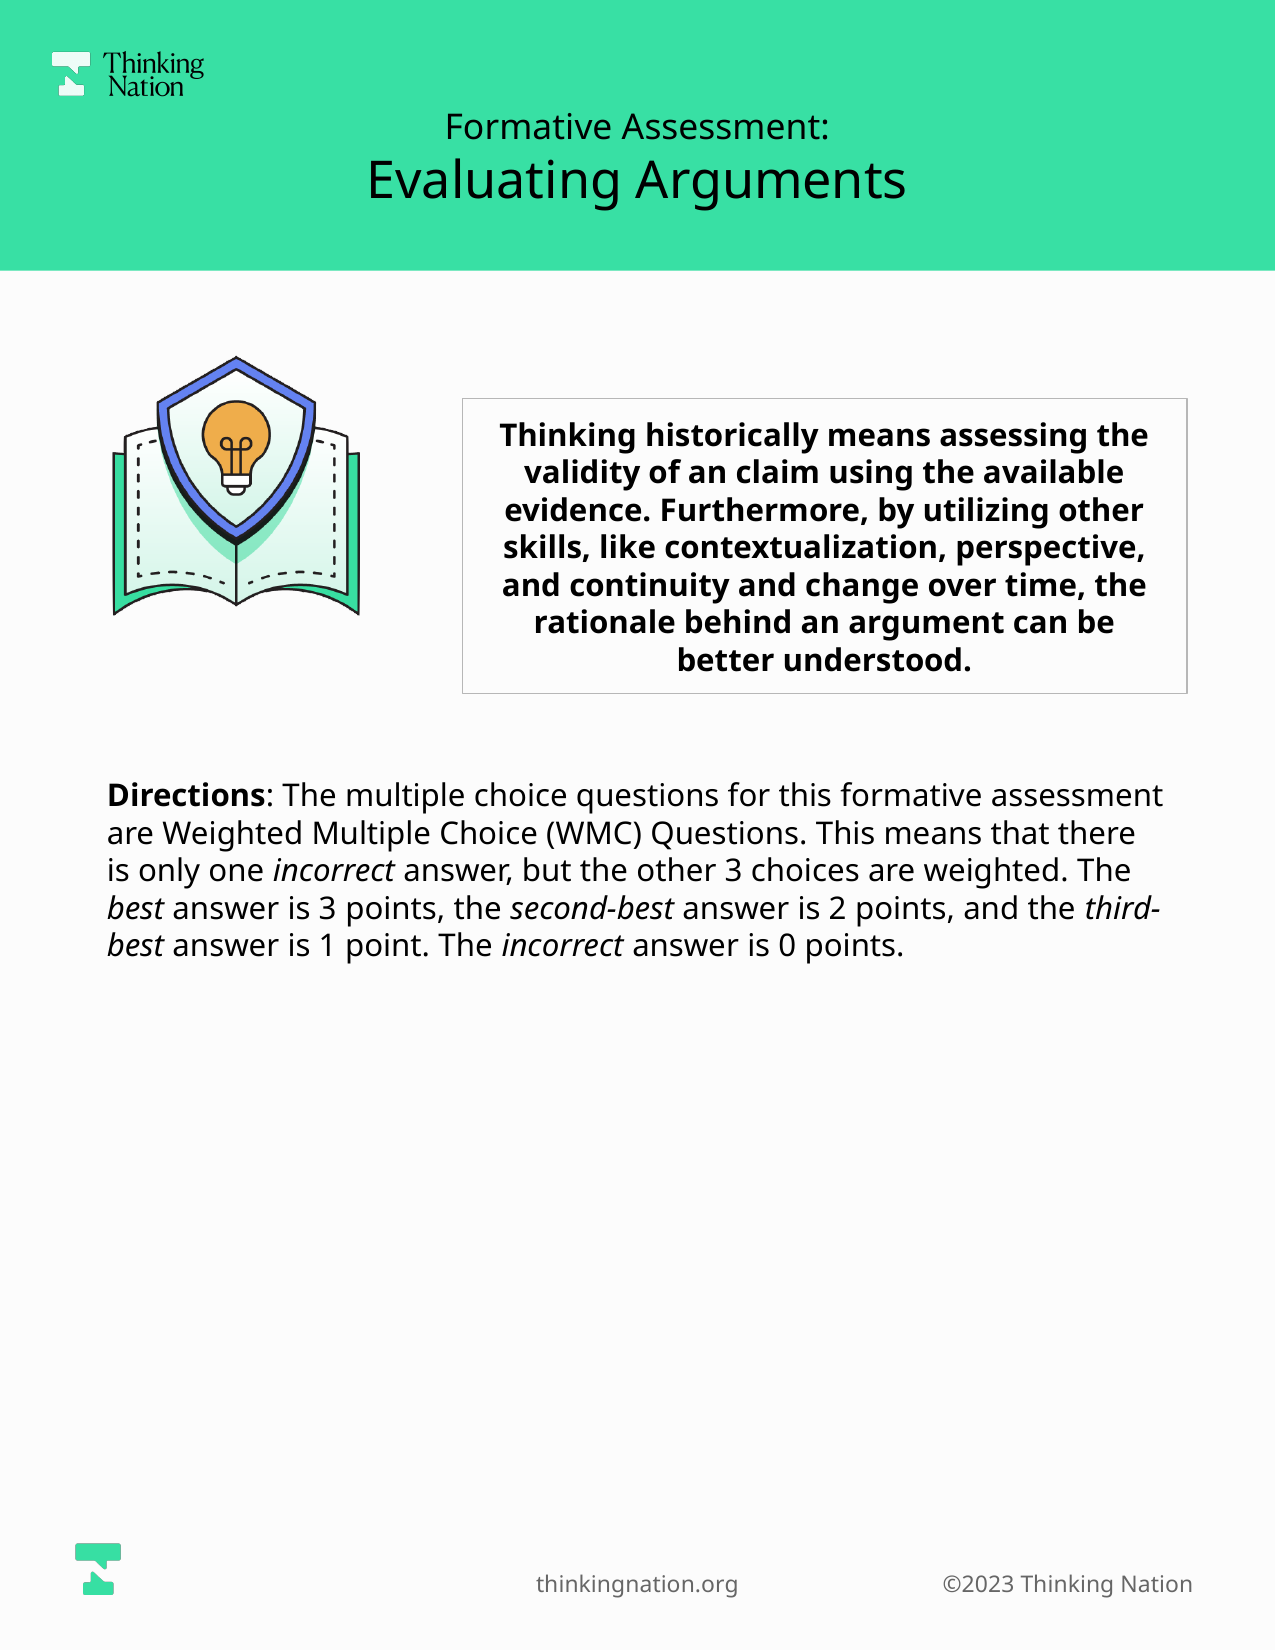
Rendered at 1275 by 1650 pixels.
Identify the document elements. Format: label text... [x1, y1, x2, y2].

picture [75, 324, 397, 647]
text_box Directions: The multiple choice questions for this formative assessment are Weighted Multiple Choice (WMC) Questions. This means that there is only one incorrect answer, but the other 3 choices are weighted. The best answer is 3 points, the second-best answer is 2 points, and the third-best answer is 1 point. The incorrect answer is 0 points. [87, 758, 1187, 980]
text_box Formative Assessment: Evaluating Arguments [0, 0, 1275, 271]
text_box ©2023 Thinking Nation [907, 1553, 1210, 1605]
text_box Thinking historically means assessing the validity of an claim using the available evidence. Furthermore, by utilizing other skills, like contextualization, perspective, and continuity and change over time, the rationale behind an argument can be better understood. [462, 398, 1187, 694]
picture [35, 37, 210, 110]
text_box thinkingnation.org [486, 1553, 789, 1605]
picture [62, 1533, 134, 1605]
